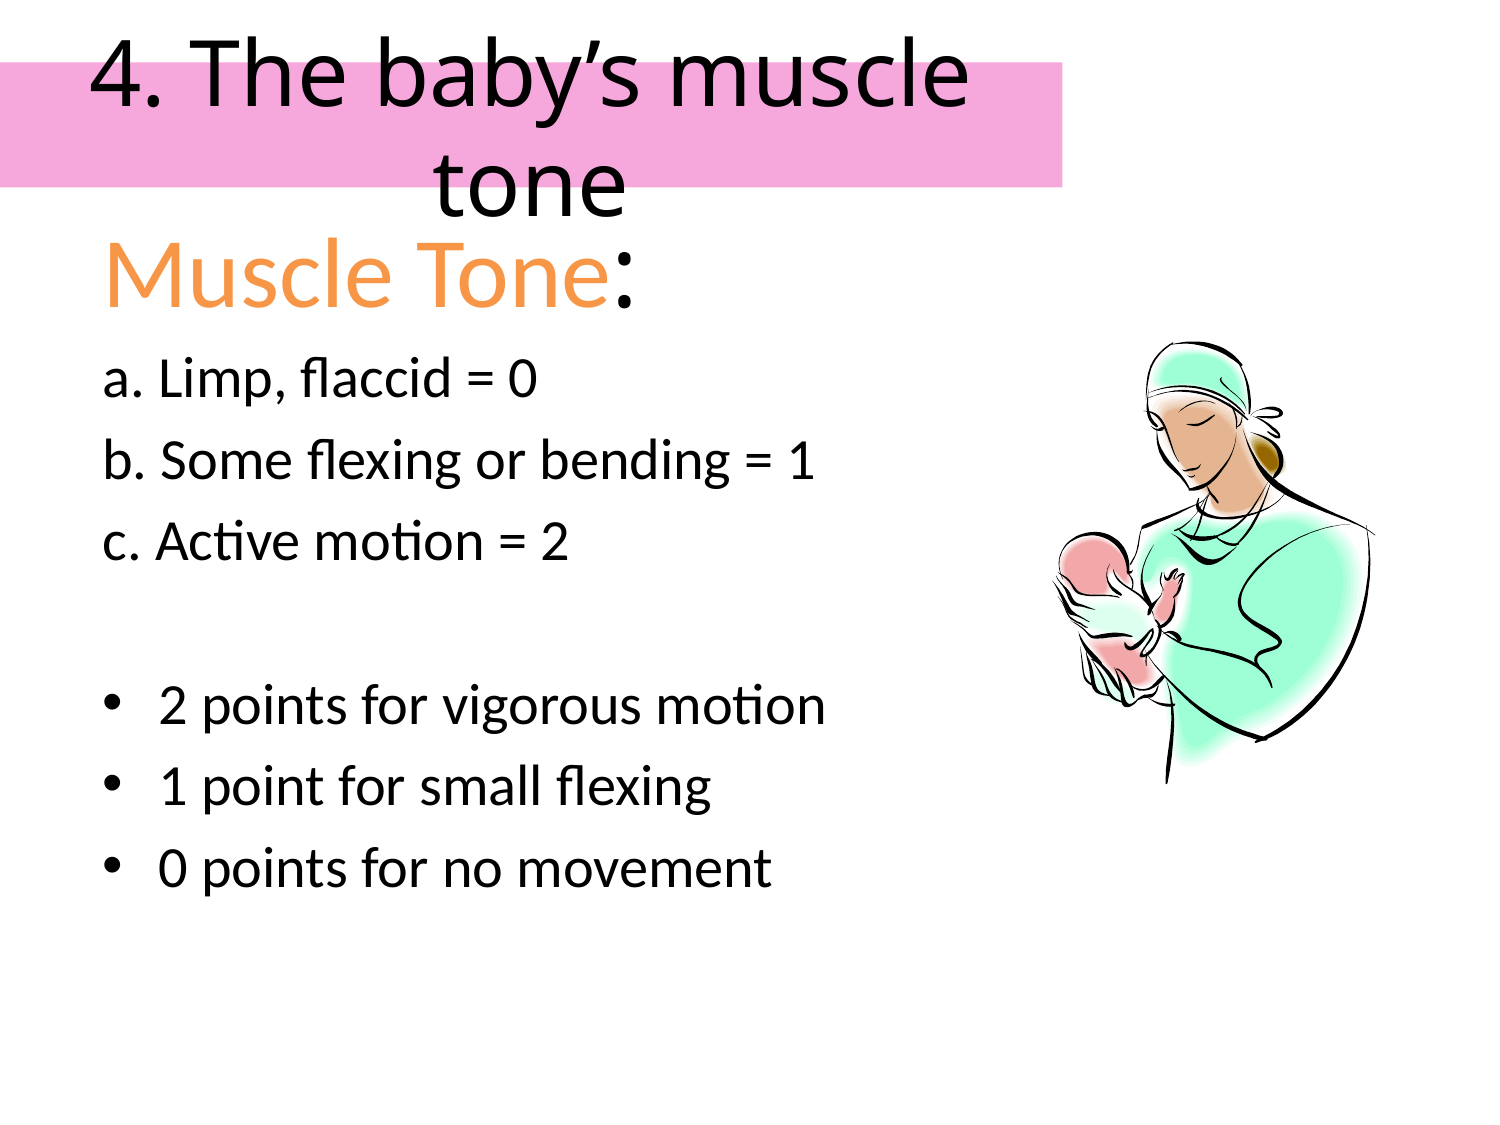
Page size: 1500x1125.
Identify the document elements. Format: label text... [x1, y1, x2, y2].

list Muscle Tone: a. Limp, flaccid = 0 b. Some flexing or bending = 1 c. Active motion = 2 2 points for vigorous motion 1 point for small flexing 0 points for no movement [87, 200, 1413, 943]
title 4. The baby’s muscle tone [0, 62, 1063, 188]
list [1049, 337, 1379, 788]
